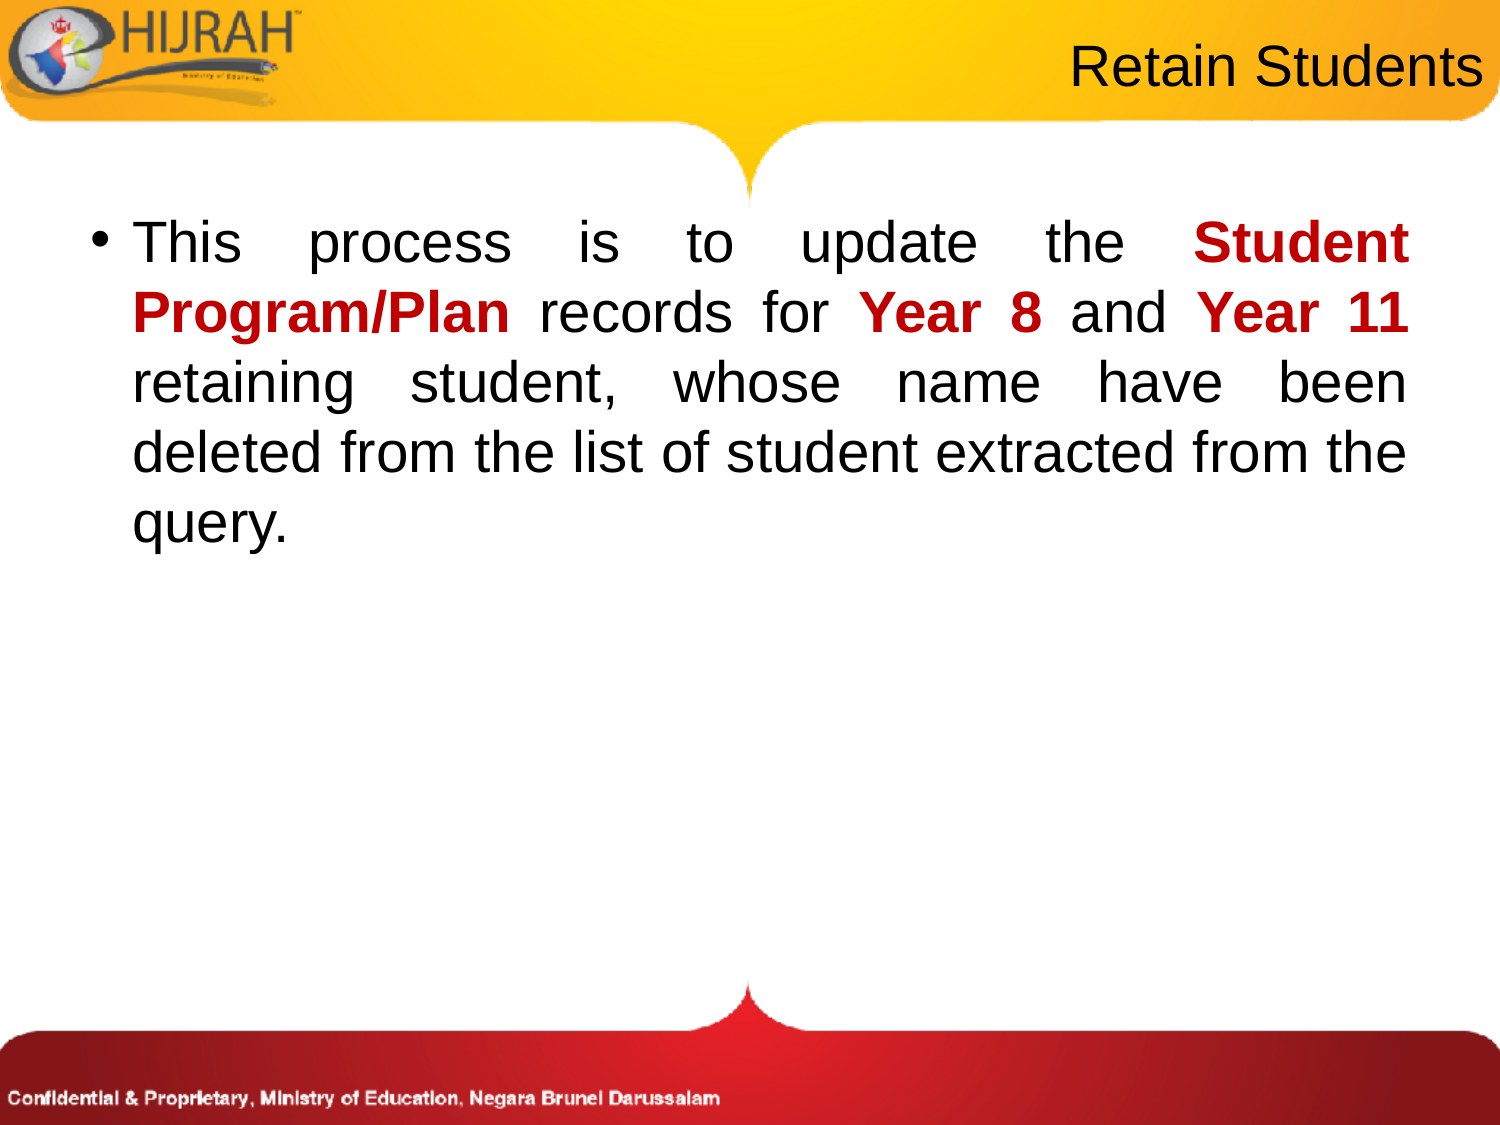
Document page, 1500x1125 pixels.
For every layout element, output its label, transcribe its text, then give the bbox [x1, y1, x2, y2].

title Retain Students [247, 0, 1500, 126]
list This process is to update the Student Program/Plan records for Year 8 and Year 11 retaining student, whose name have been deleted from the list of student extracted from the query. [75, 196, 1425, 467]
picture [0, 0, 1500, 1125]
